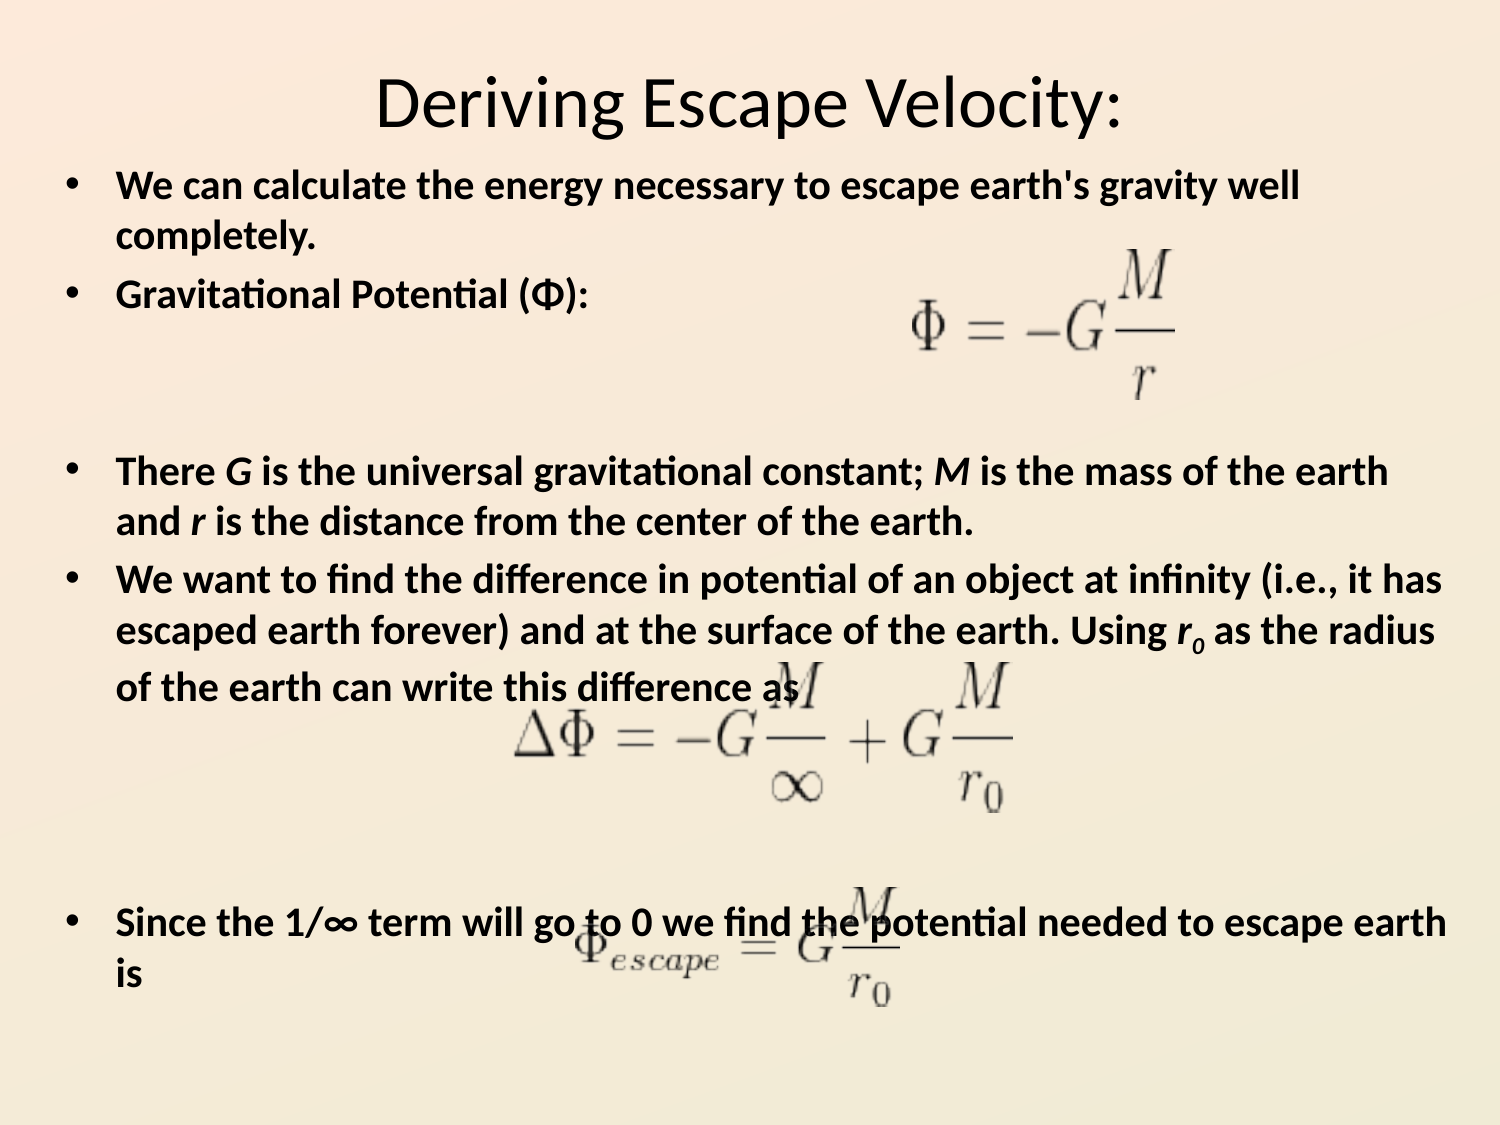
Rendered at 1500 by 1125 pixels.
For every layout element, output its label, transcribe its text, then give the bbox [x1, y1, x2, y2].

list We can calculate the energy necessary to escape earth's gravity well completely. Gravitational Potential (Φ): There G is the universal gravitational constant; M is the mass of the earth and r is the distance from the center of the earth. We want to find the difference in potential of an object at infinity (i.e., it has escaped earth forever) and at the surface of the earth. Using r0 as the radius of the earth can write this difference as Since the 1/∞ term will go to 0 we find the potential needed to escape earth is [50, 149, 1463, 1005]
picture [912, 249, 1176, 401]
picture [512, 662, 1013, 813]
picture [574, 887, 901, 1008]
title Deriving Escape Velocity: [75, 45, 1425, 149]
